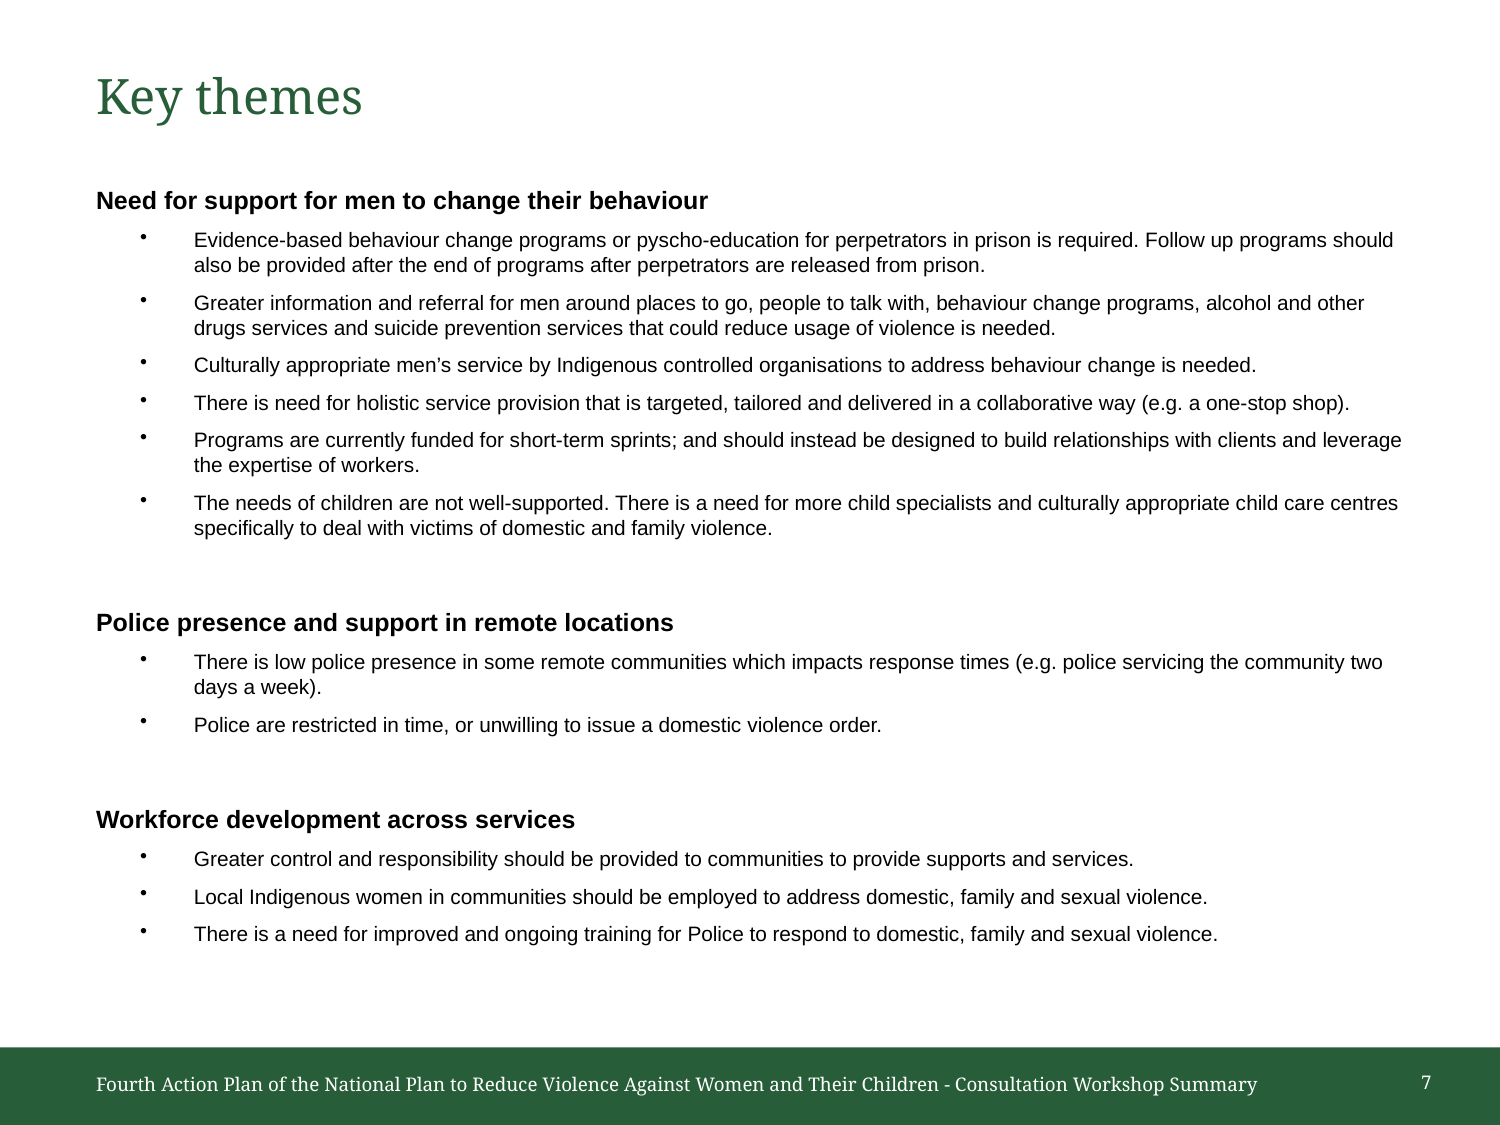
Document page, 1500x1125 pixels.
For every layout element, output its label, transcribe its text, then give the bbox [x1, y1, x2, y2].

text_box Fourth Action Plan of the National Plan to Reduce Violence Against Women and Their Children - Consultation Workshop Summary [96, 1072, 1282, 1095]
slide_number 7 [1409, 1072, 1433, 1095]
title Key themes [95, 76, 1405, 133]
list Need for support for men to change their behaviour Evidence-based behaviour change programs or pyscho-education for perpetrators in prison is required. Follow up programs should also be provided after the end of programs after perpetrators are released from prison. Greater information and referral for men around places to go, people to talk with, behaviour change programs, alcohol and other drugs services and suicide prevention services that could reduce usage of violence is needed. Culturally appropriate men’s service by Indigenous controlled organisations to address behaviour change is needed. There is need for holistic service provision that is targeted, tailored and delivered in a collaborative way (e.g. a one-stop shop). Programs are currently funded for short-term sprints; and should instead be designed to build relationships with clients and leverage the expertise of workers. The needs of children are not well-supported. There is a need for more child specialists and culturally appropriate child care centres specifically to deal with victims of domestic and family violence. Police presence and support in remote locations There is low police presence in some remote communities which impacts response times (e.g. police servicing the community two days a week). Police are restricted in time, or unwilling to issue a domestic violence order. Workforce development across services Greater control and responsibility should be provided to communities to provide supports and services. Local Indigenous women in communities should be employed to address domestic, family and sexual violence. There is a need for improved and ongoing training for Police to respond to domestic, family and sexual violence. [95, 184, 1405, 1006]
